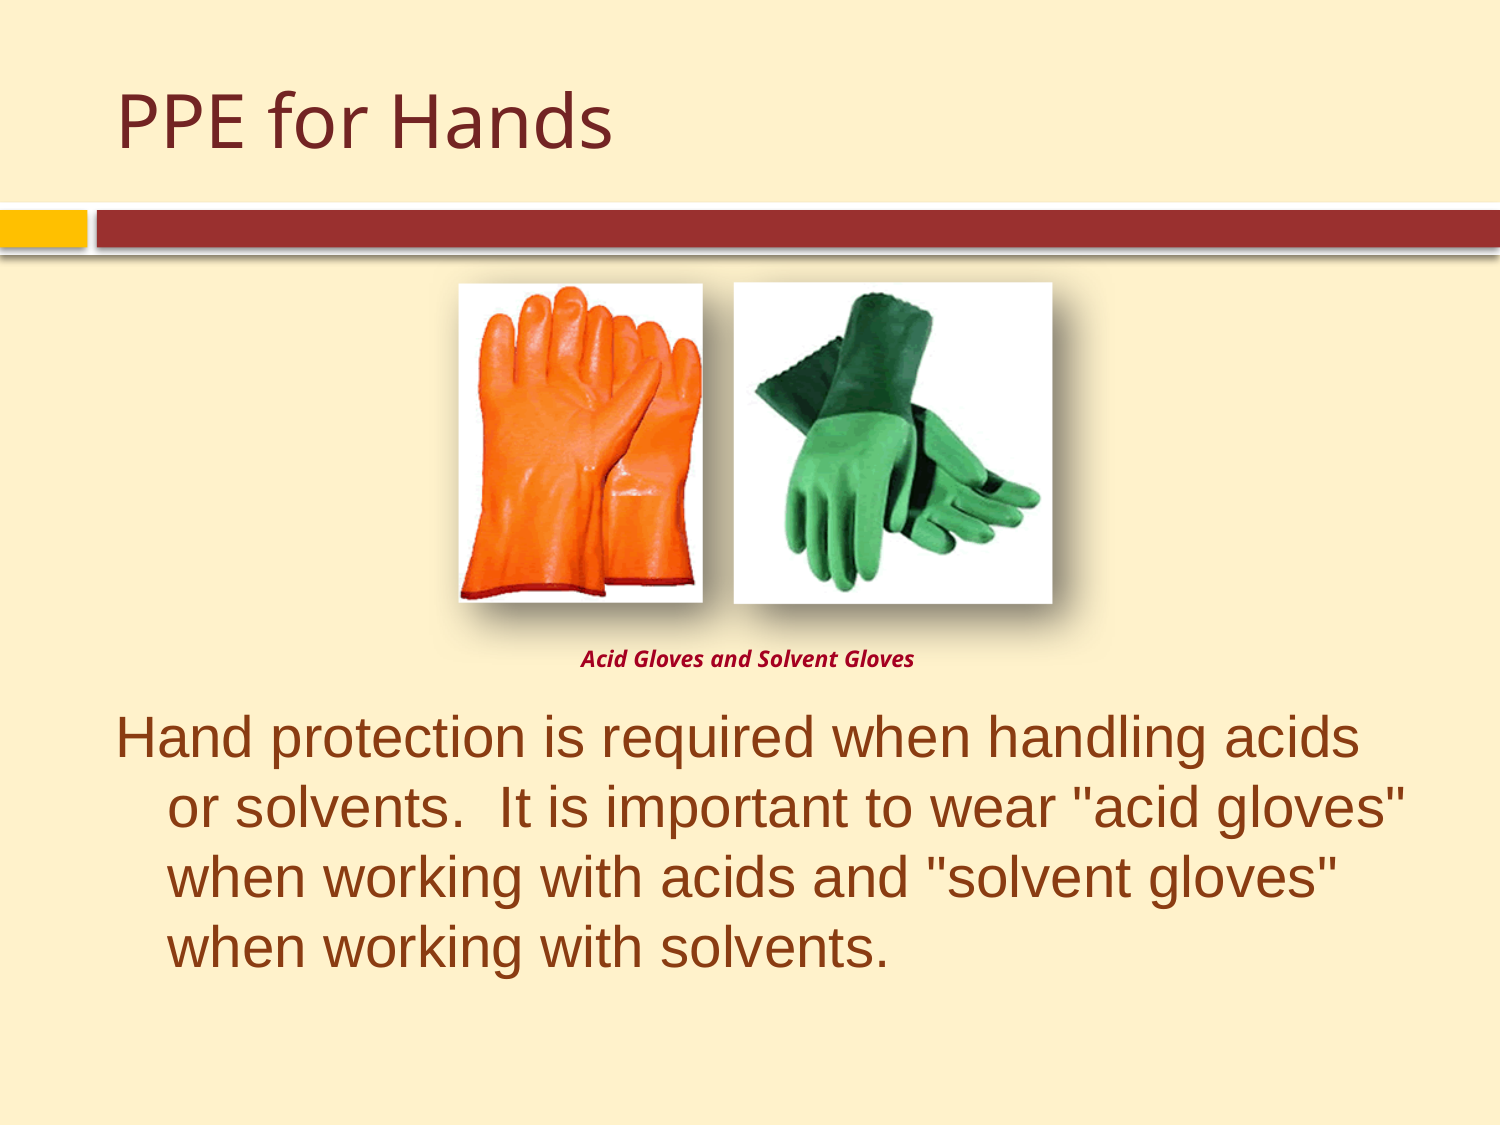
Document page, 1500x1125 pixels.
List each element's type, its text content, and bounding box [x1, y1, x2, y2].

picture [449, 265, 1060, 619]
title PPE for Hands [100, 37, 1438, 200]
list Hand protection is required when handling acids or solvents. It is important to wear "acid gloves" when working with acids and "solvent gloves" when working with solvents. [100, 692, 1438, 1000]
text_box Acid Gloves and Solvent Gloves [364, 637, 1133, 680]
